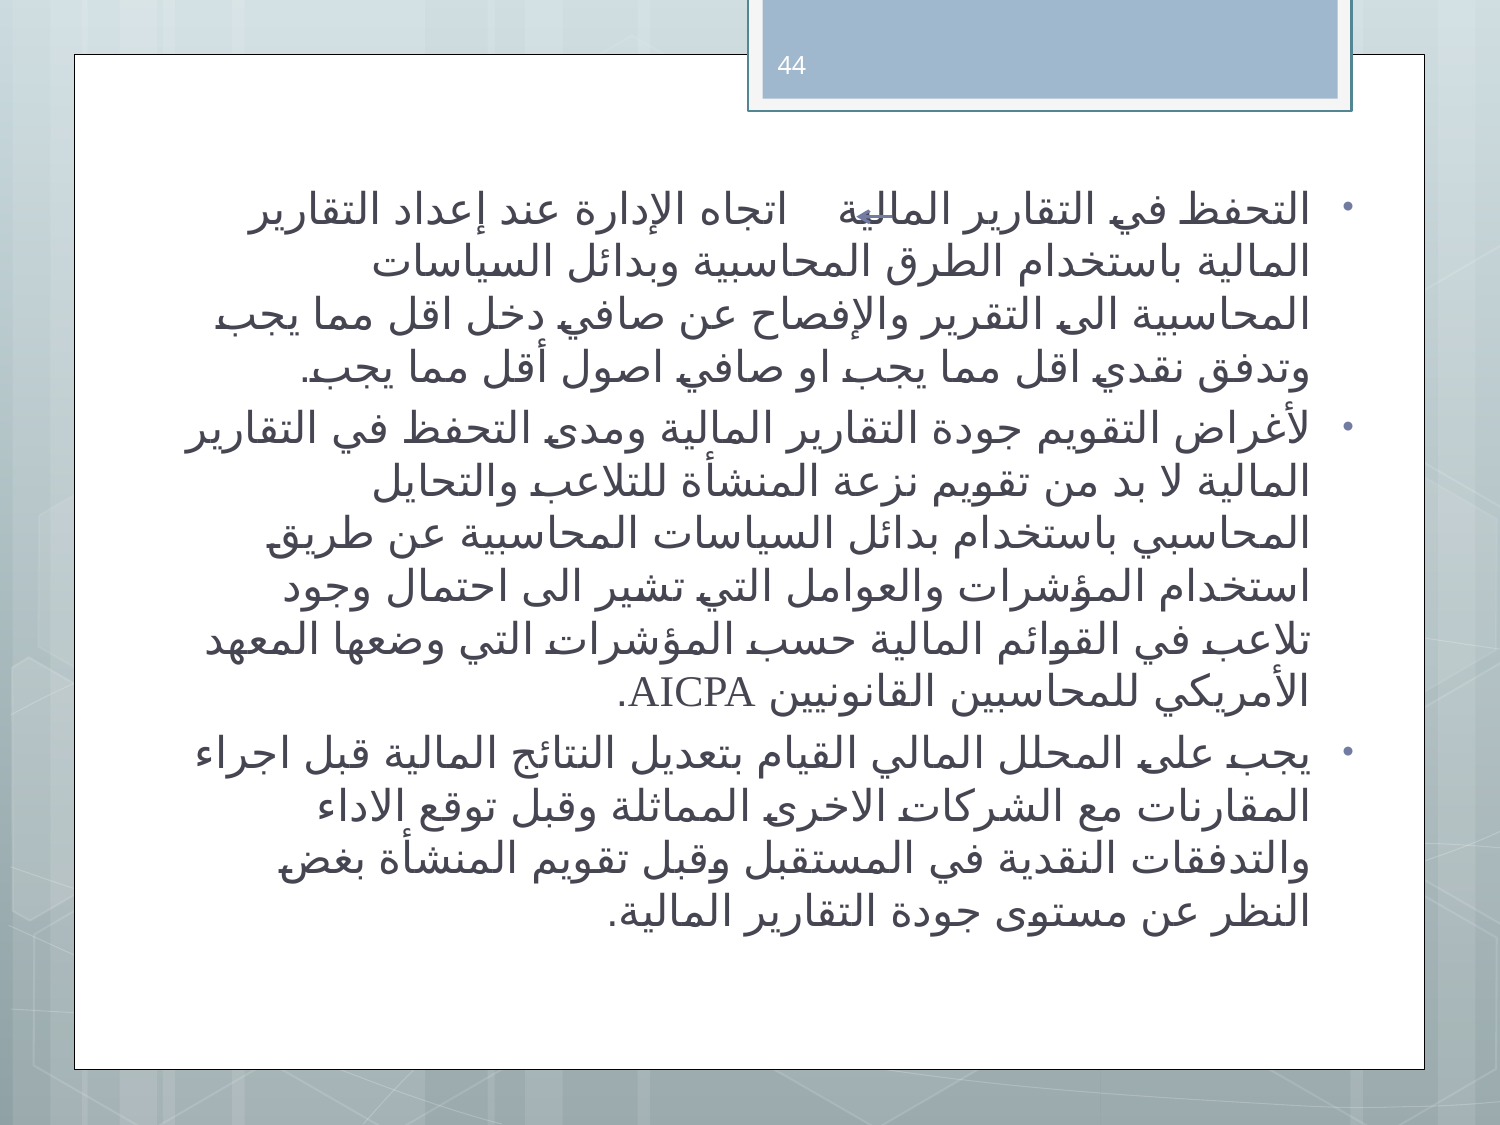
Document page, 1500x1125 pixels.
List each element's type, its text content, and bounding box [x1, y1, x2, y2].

slide_number 44 [762, 36, 982, 97]
list التحفظ في التقارير المالية اتجاه الإدارة عند إعداد التقارير المالية باستخدام الطرق المحاسبية وبدائل السياسات المحاسبية الى التقرير والإفصاح عن صافي دخل اقل مما يجب وتدفق نقدي اقل مما يجب او صافي اصول أقل مما يجب. لأغراض التقويم جودة التقارير المالية ومدى التحفظ في التقارير المالية لا بد من تقويم نزعة المنشأة للتلاعب والتحايل المحاسبي باستخدام بدائل السياسات المحاسبية عن طريق استخدام المؤشرات والعوامل التي تشير الى احتمال وجود تلاعب في القوائم المالية حسب المؤشرات التي وضعها المعهد الأمريكي للمحاسبين القانونيين AICPA. يجب على المحلل المالي القيام بتعديل النتائج المالية قبل اجراء المقارنات مع الشركات الاخرى المماثلة وقبل توقع الاداء والتدفقات النقدية في المستقبل وقبل تقويم المنشأة بغض النظر عن مستوى جودة التقارير المالية. [171, 172, 1377, 957]
